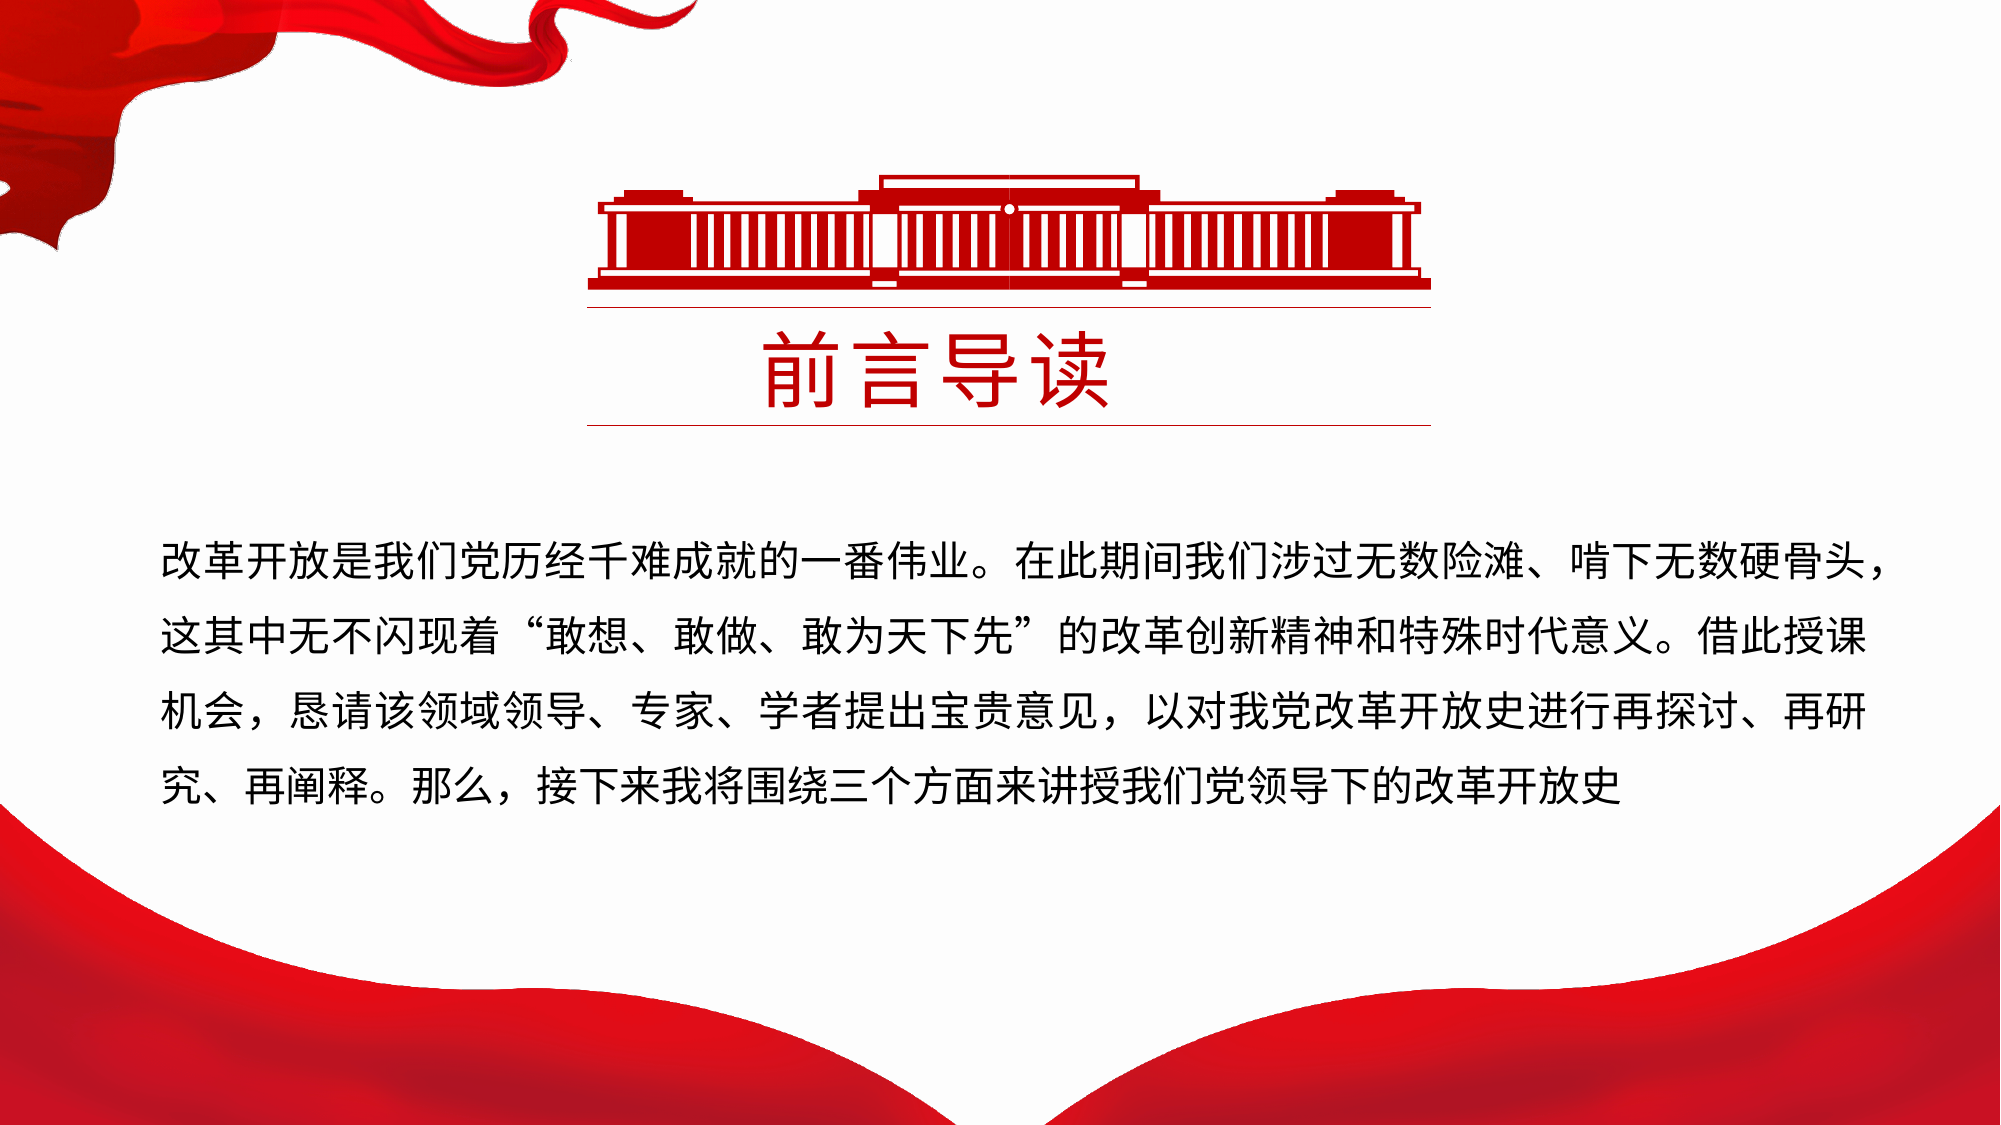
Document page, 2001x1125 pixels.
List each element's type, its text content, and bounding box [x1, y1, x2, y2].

text_box 改革开放是我们党历经千难成就的一番伟业。在此期间我们涉过无数险滩、啃下无数硬骨头，这其中无不闪现着“敢想、敢做、敢为天下先”的改革创新精神和特殊时代意义。借此授课机会，恳请该领域领导、专家、学者提出宝贵意见，以对我党改革开放史进行再探讨、再研究、再阐释。那么，接下来我将围绕三个方面来讲授我们党领导下的改革开放史 [145, 502, 1883, 740]
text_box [587, 174, 1431, 290]
picture [0, 740, 2000, 1125]
text_box 前言导读 [745, 310, 1263, 425]
picture [0, 0, 711, 255]
